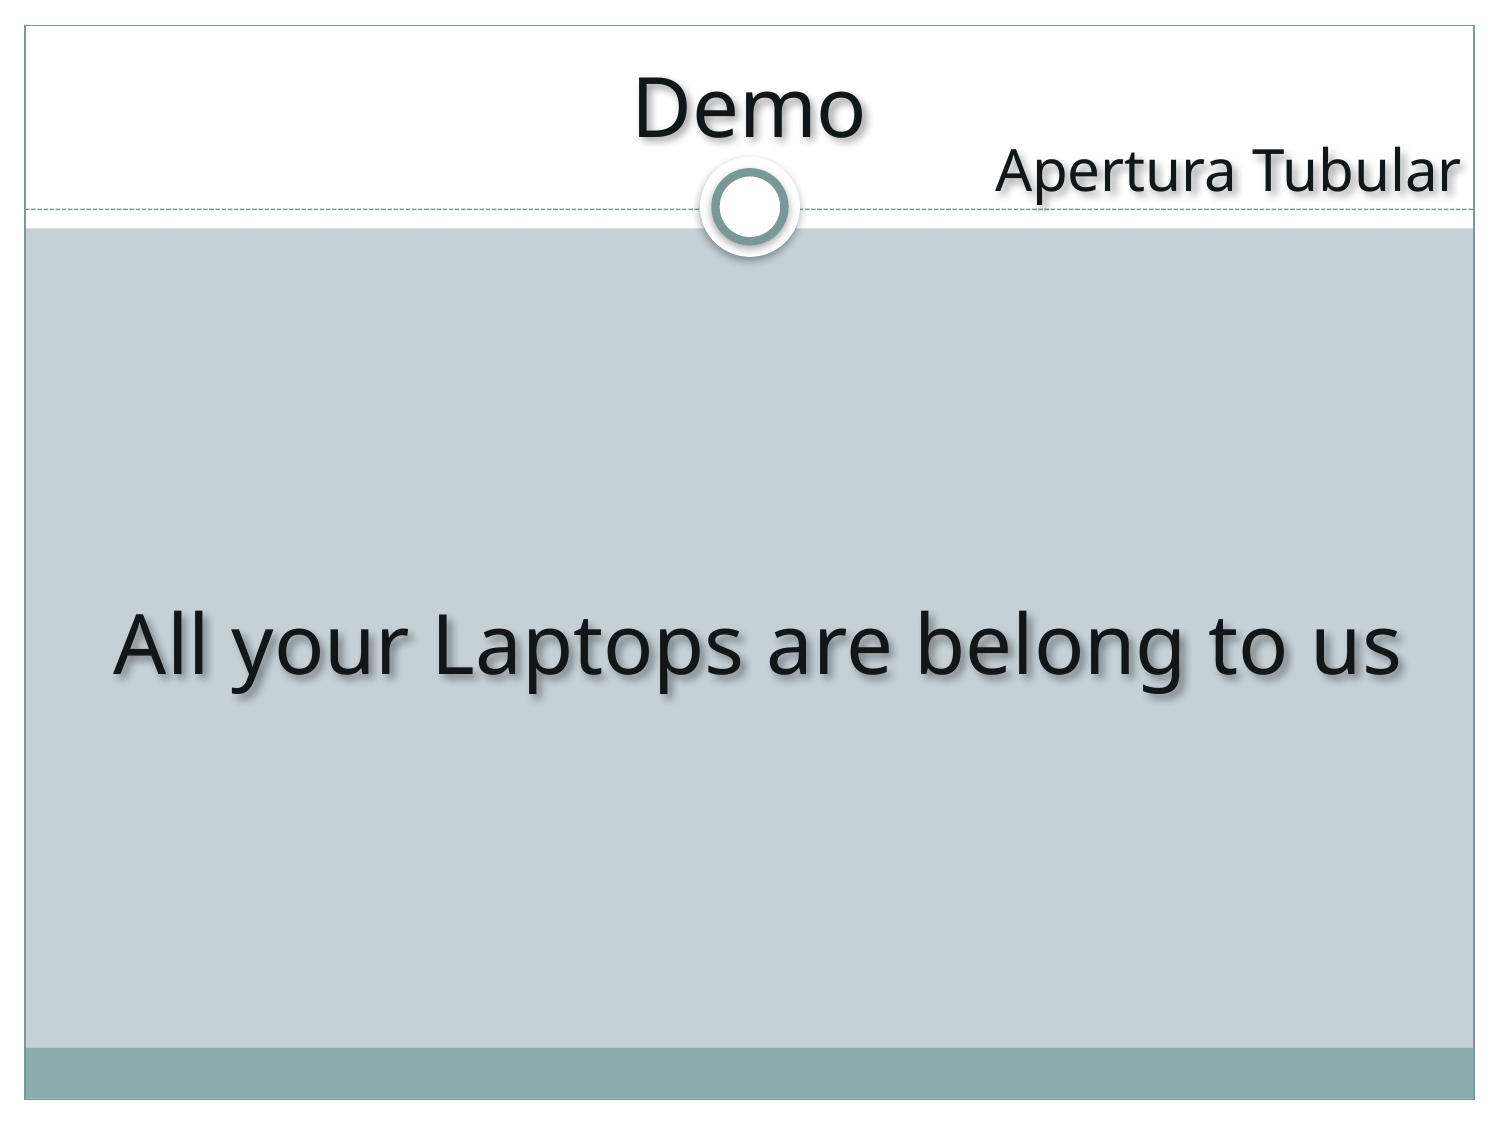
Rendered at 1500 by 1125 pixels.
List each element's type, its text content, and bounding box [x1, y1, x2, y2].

title Demo [49, 37, 1450, 162]
text_box All your Laptops are belong to us [58, 574, 1459, 699]
text_box Apertura Tubular [785, 105, 1477, 211]
